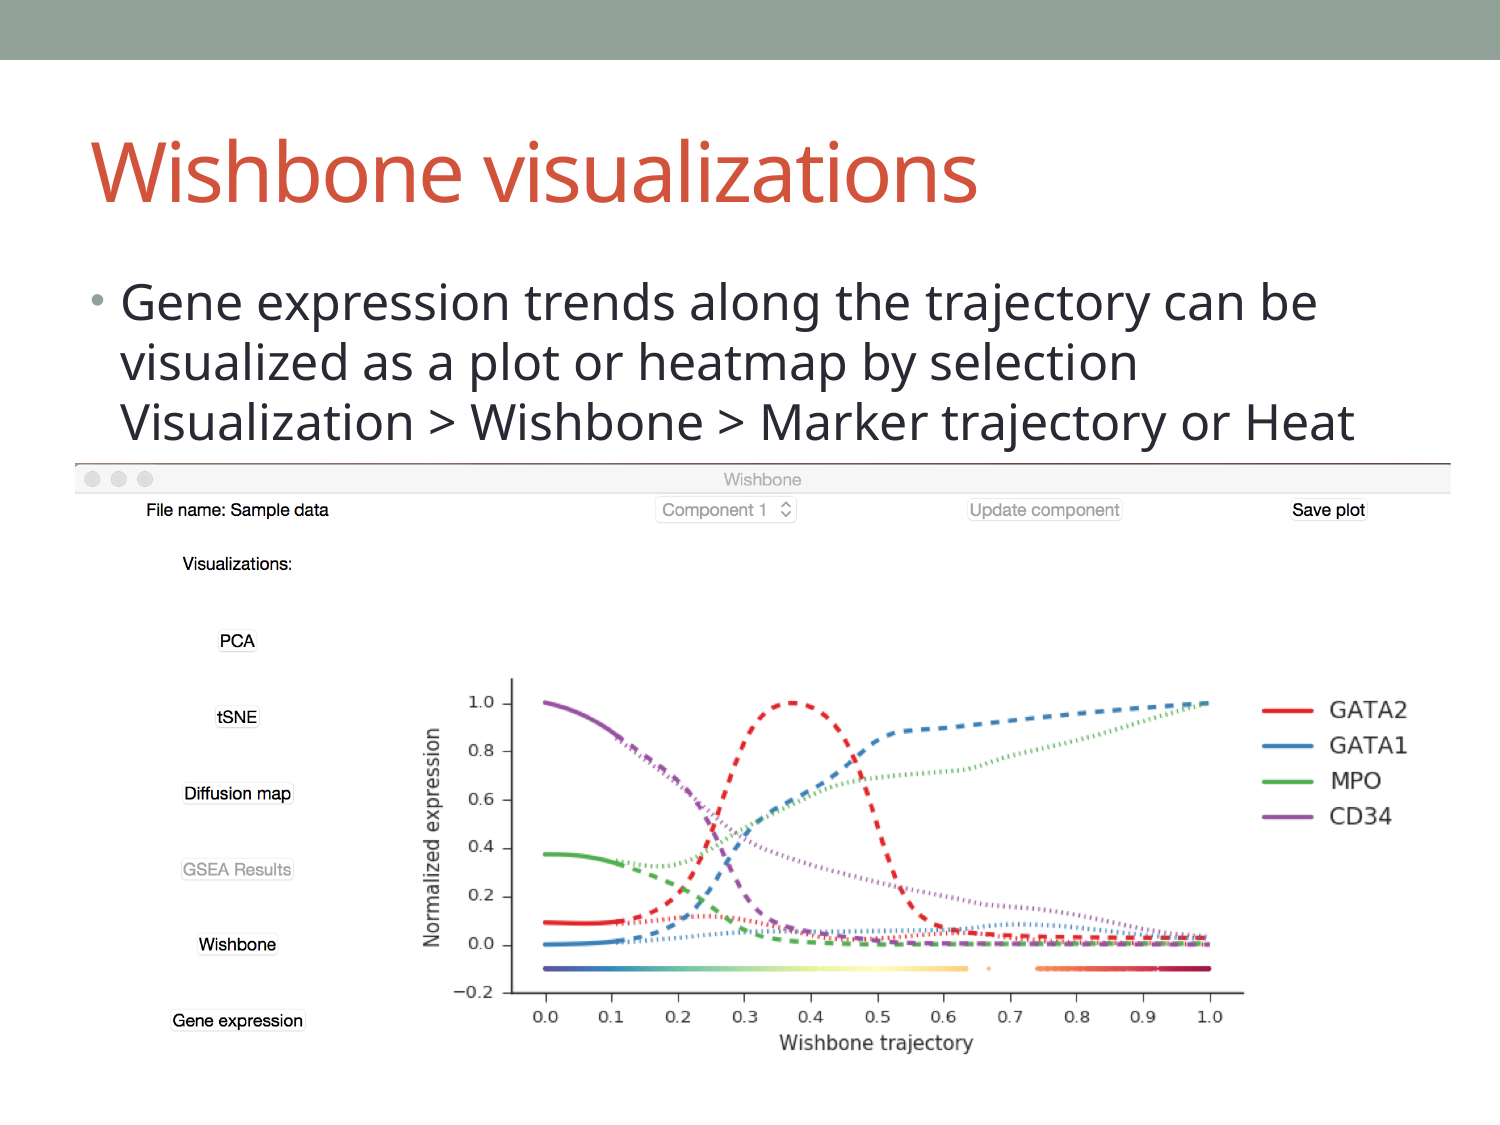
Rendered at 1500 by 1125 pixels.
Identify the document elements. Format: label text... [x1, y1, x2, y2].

title Wishbone visualizations [75, 87, 1425, 250]
picture [74, 462, 1451, 1103]
list Gene expression trends along the trajectory can be visualized as a plot or heatmap by selection Visualization > Wishbone > Marker trajectory or Heat map [75, 262, 1425, 461]
